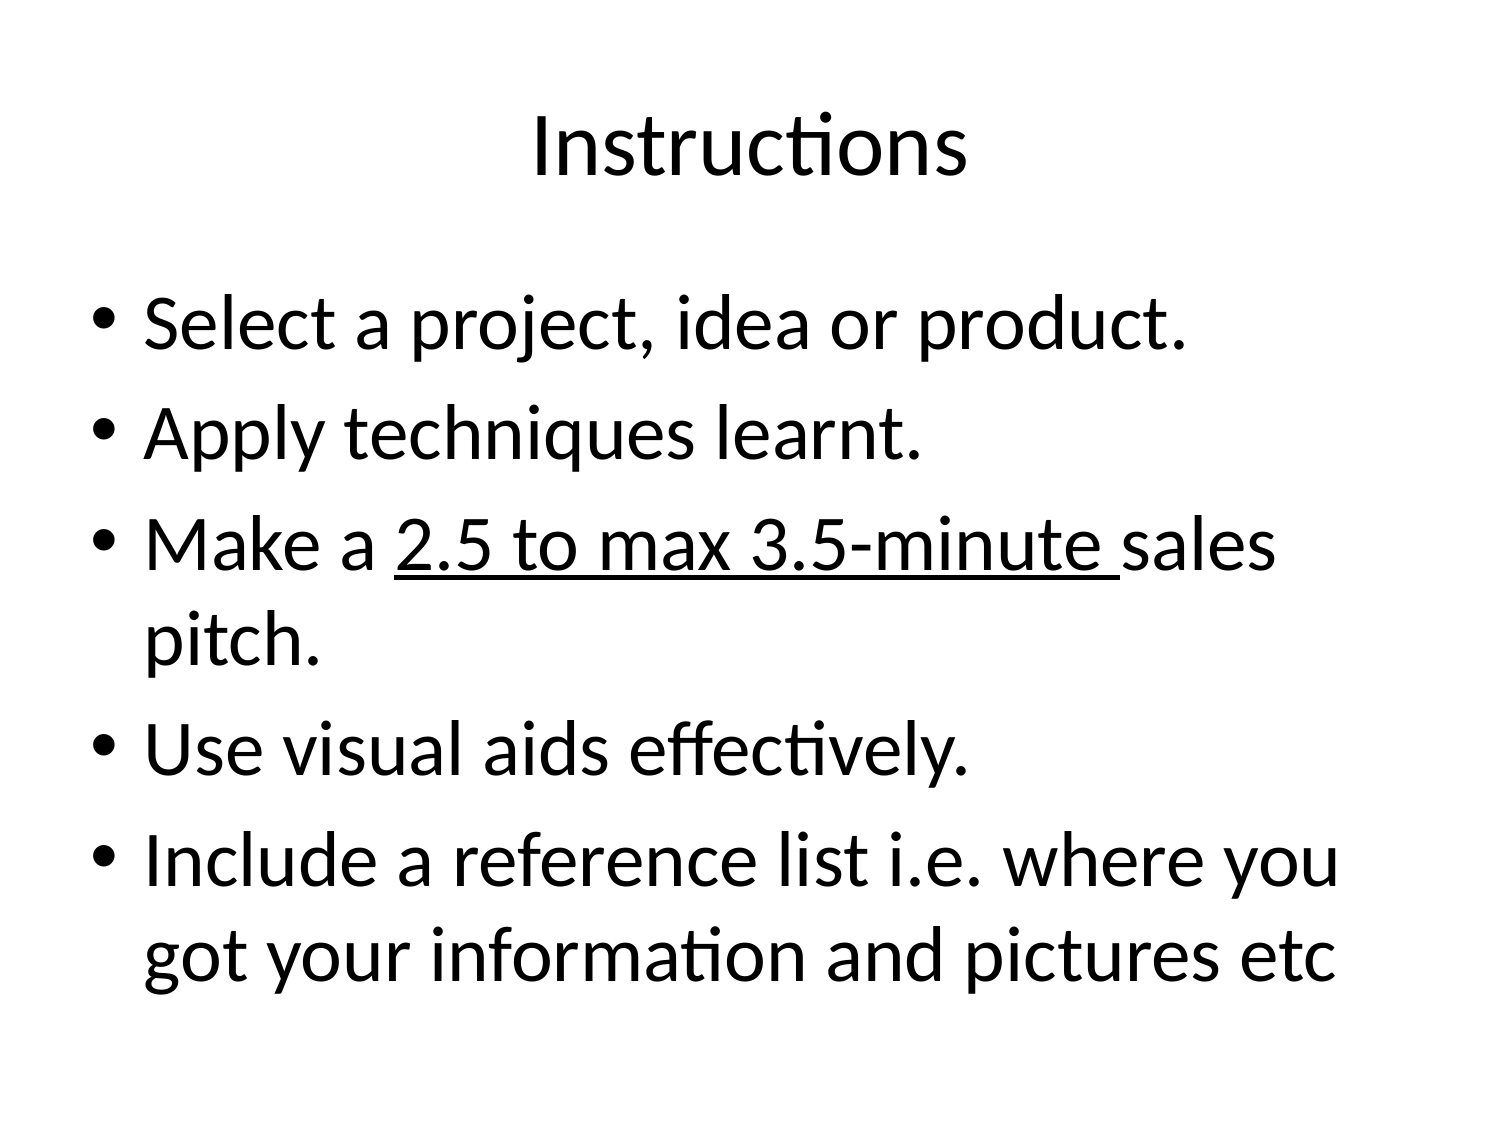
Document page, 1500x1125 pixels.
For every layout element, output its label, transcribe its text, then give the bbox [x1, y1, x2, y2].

title Instructions [75, 45, 1425, 233]
list Select a project, idea or product. Apply techniques learnt. Make a 2.5 to max 3.5-minute sales pitch. Use visual aids effectively. Include a reference list i.e. where you got your information and pictures etc [75, 262, 1425, 1005]
